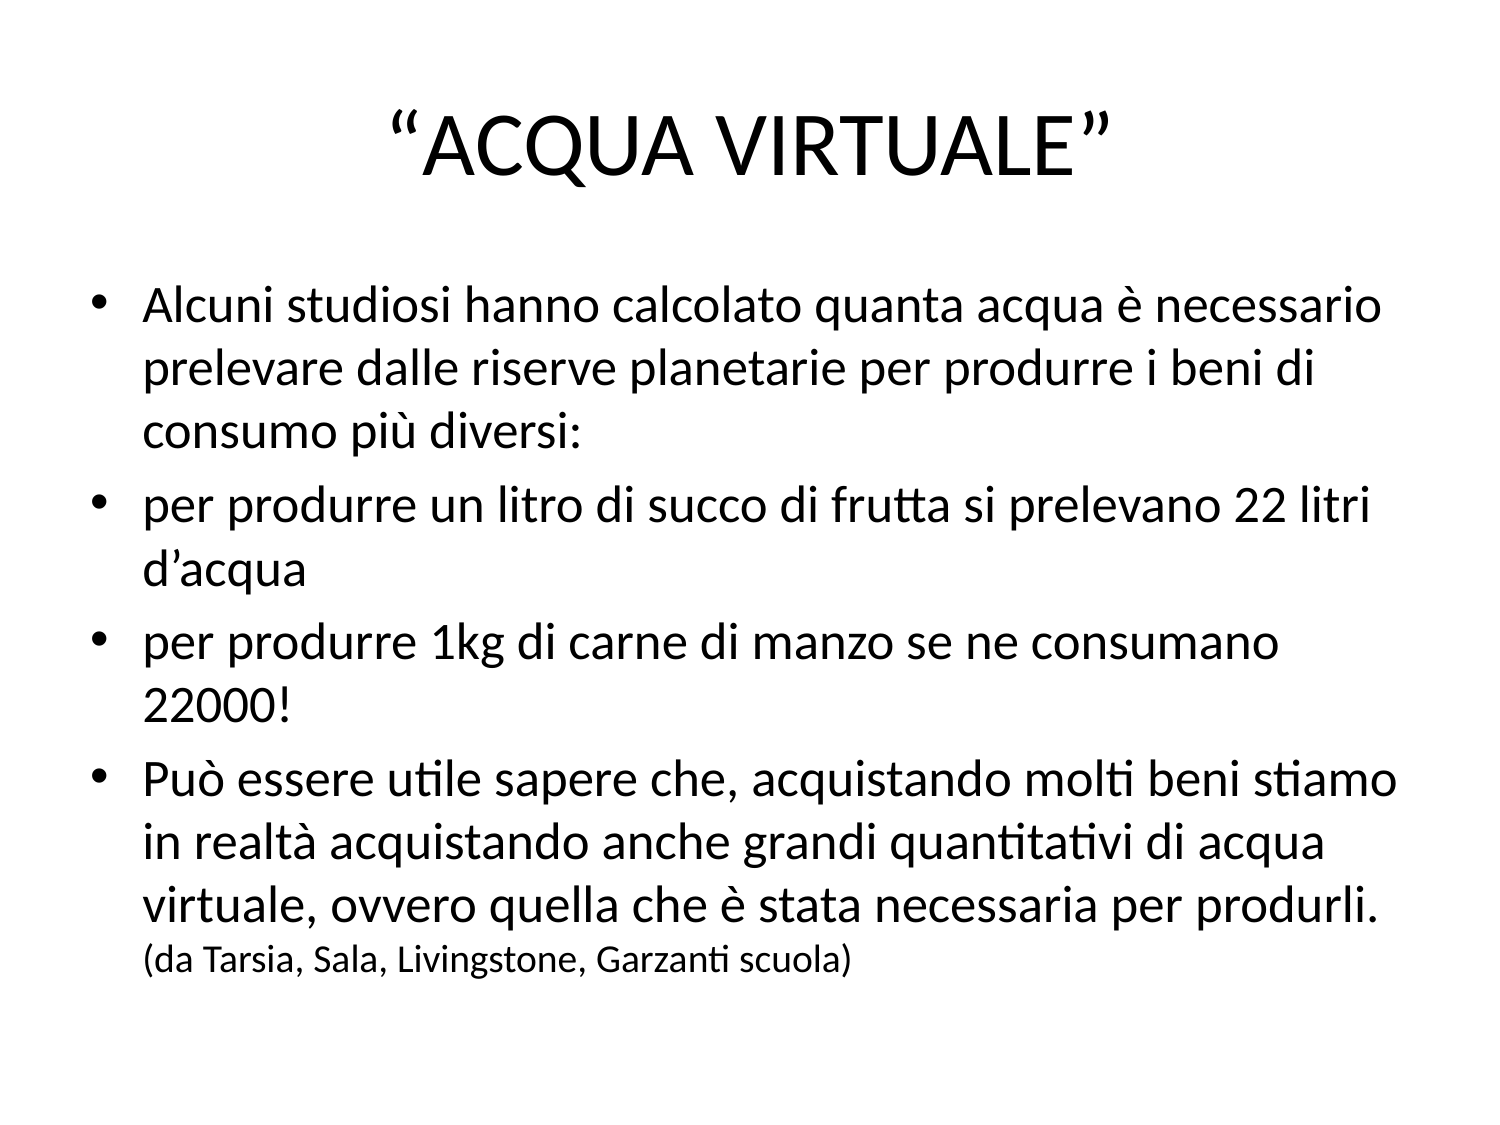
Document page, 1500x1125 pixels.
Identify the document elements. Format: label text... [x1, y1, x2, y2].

list Alcuni studiosi hanno calcolato quanta acqua è necessario prelevare dalle riserve planetarie per produrre i beni di consumo più diversi: per produrre un litro di succo di frutta si prelevano 22 litri d’acqua per produrre 1kg di carne di manzo se ne consumano 22000! Può essere utile sapere che, acquistando molti beni stiamo in realtà acquistando anche grandi quantitativi di acqua virtuale, ovvero quella che è stata necessaria per produrli. (da Tarsia, Sala, Livingstone, Garzanti scuola) [75, 262, 1425, 1005]
title “ACQUA VIRTUALE” [75, 45, 1425, 233]
